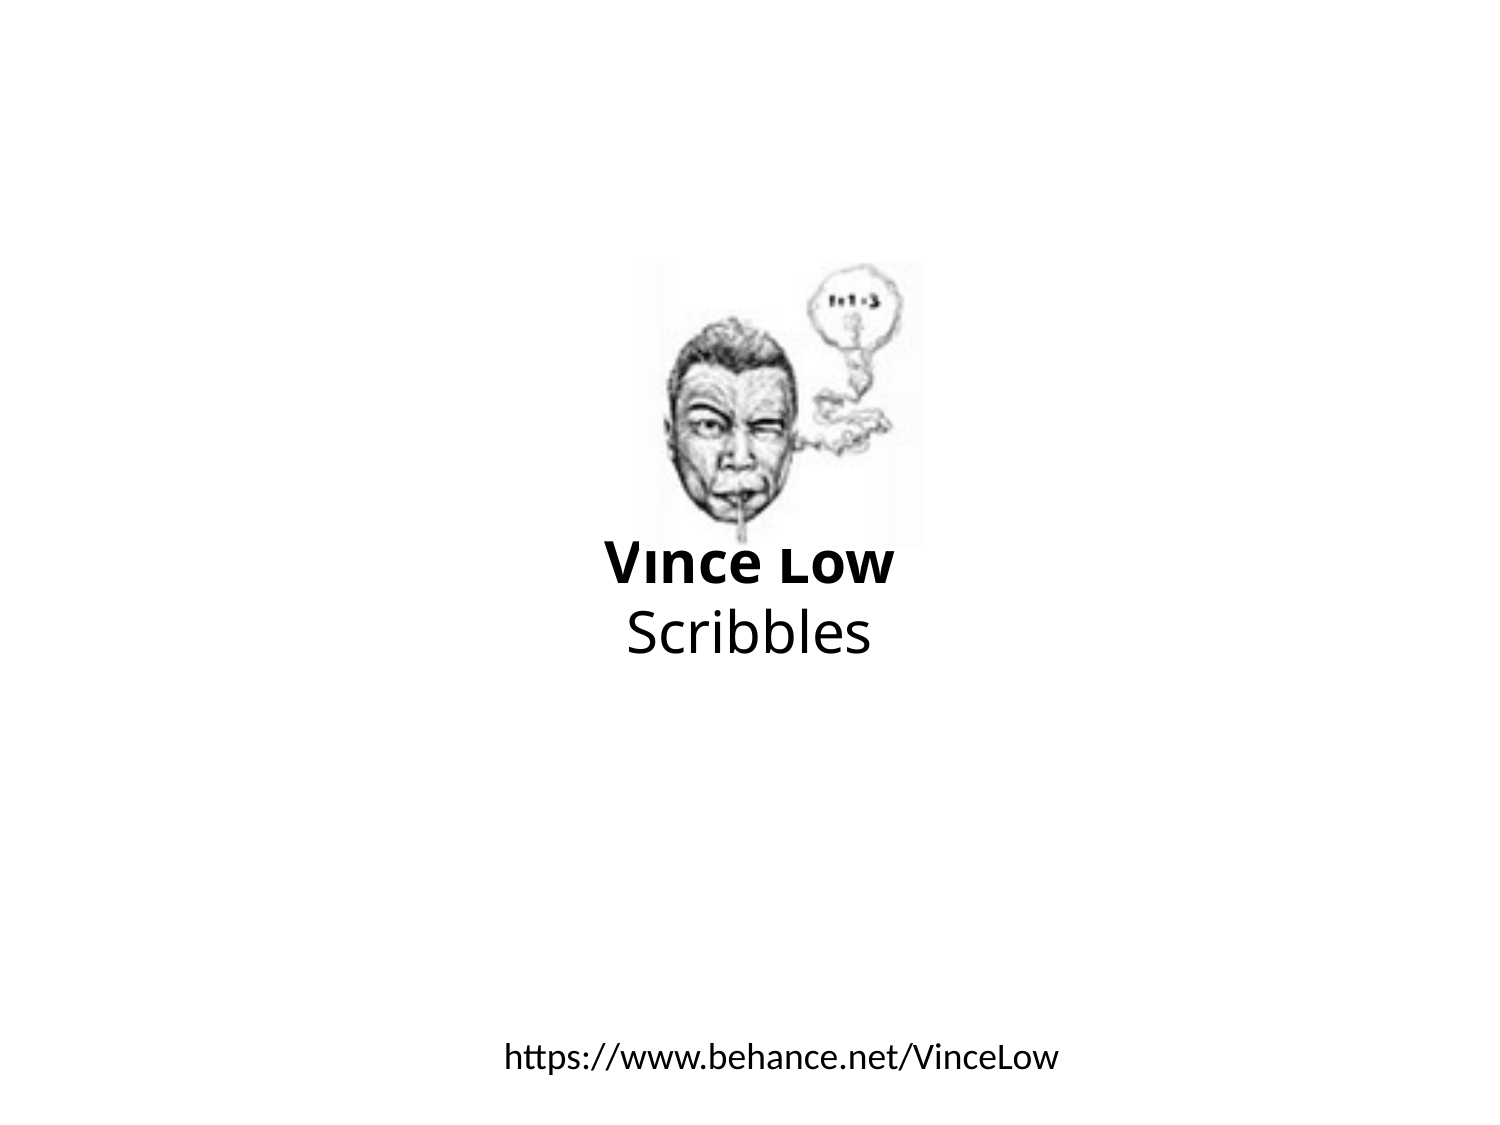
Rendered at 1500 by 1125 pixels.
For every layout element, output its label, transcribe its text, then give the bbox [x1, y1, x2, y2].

picture [638, 262, 926, 549]
title Vince Low Scribbles [112, 474, 1388, 717]
text_box https://www.behance.net/VinceLow [489, 1024, 1075, 1085]
